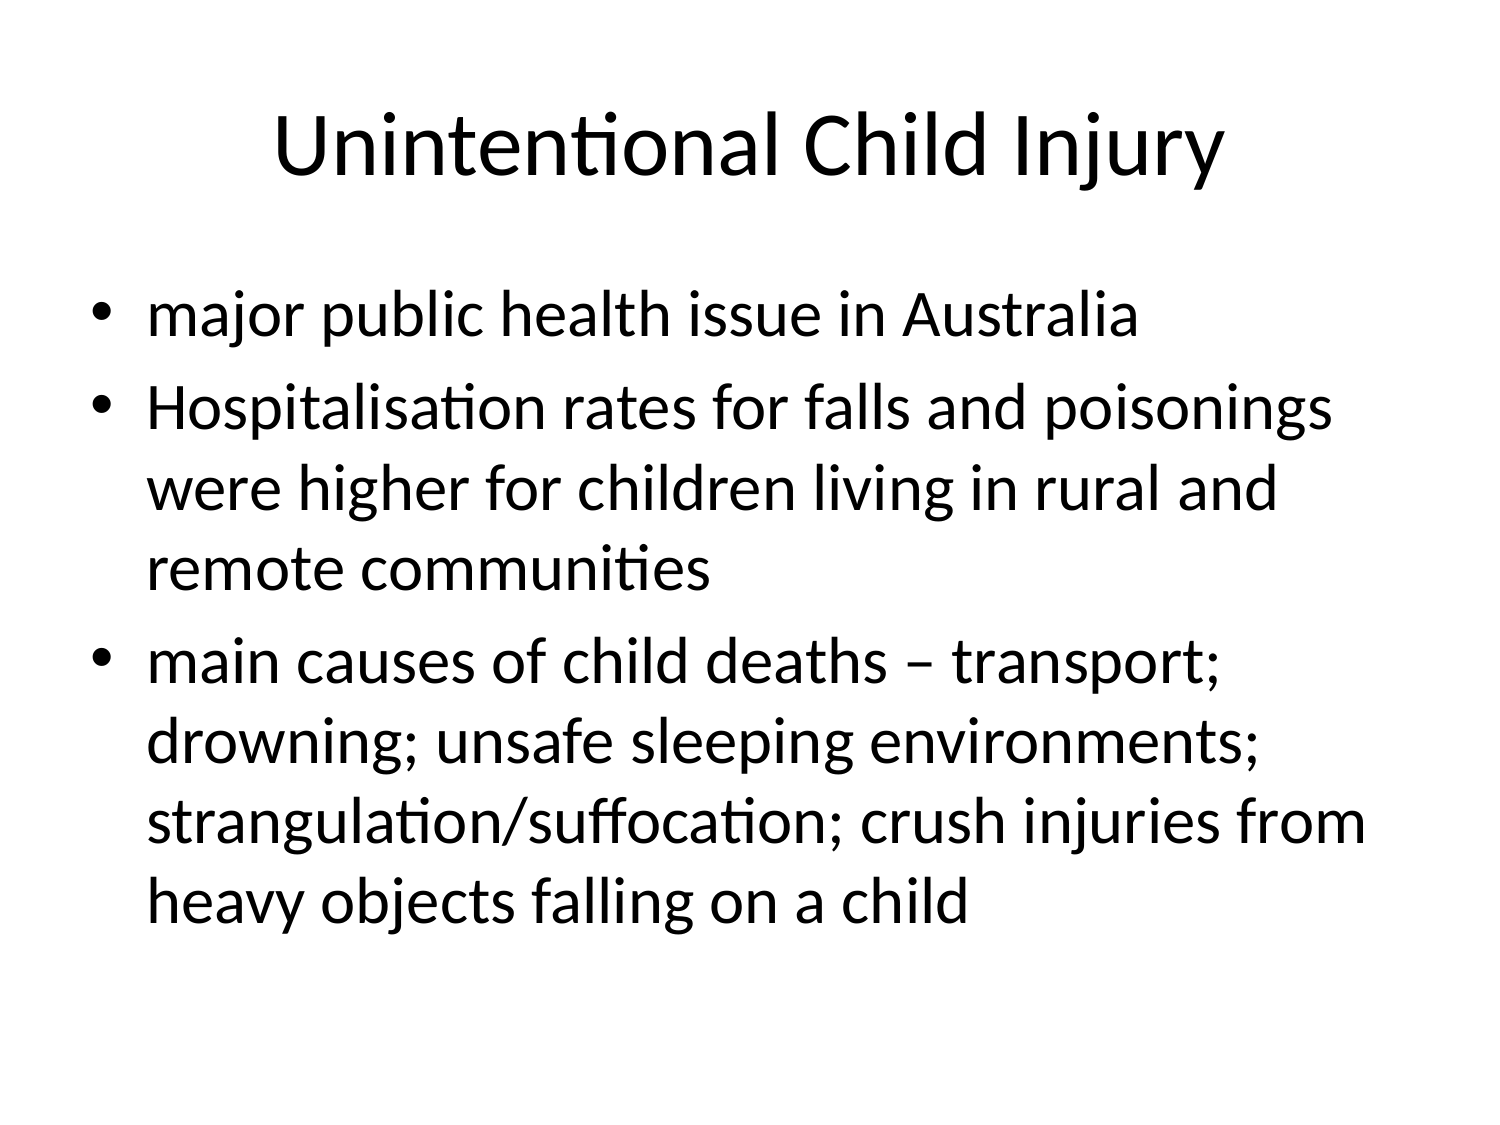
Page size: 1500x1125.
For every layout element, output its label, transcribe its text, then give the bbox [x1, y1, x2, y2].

list major public health issue in Australia Hospitalisation rates for falls and poisonings were higher for children living in rural and remote communities main causes of child deaths – transport; drowning; unsafe sleeping environments; strangulation/suffocation; crush injuries from heavy objects falling on a child [75, 262, 1425, 1005]
title Unintentional Child Injury [75, 45, 1425, 233]
